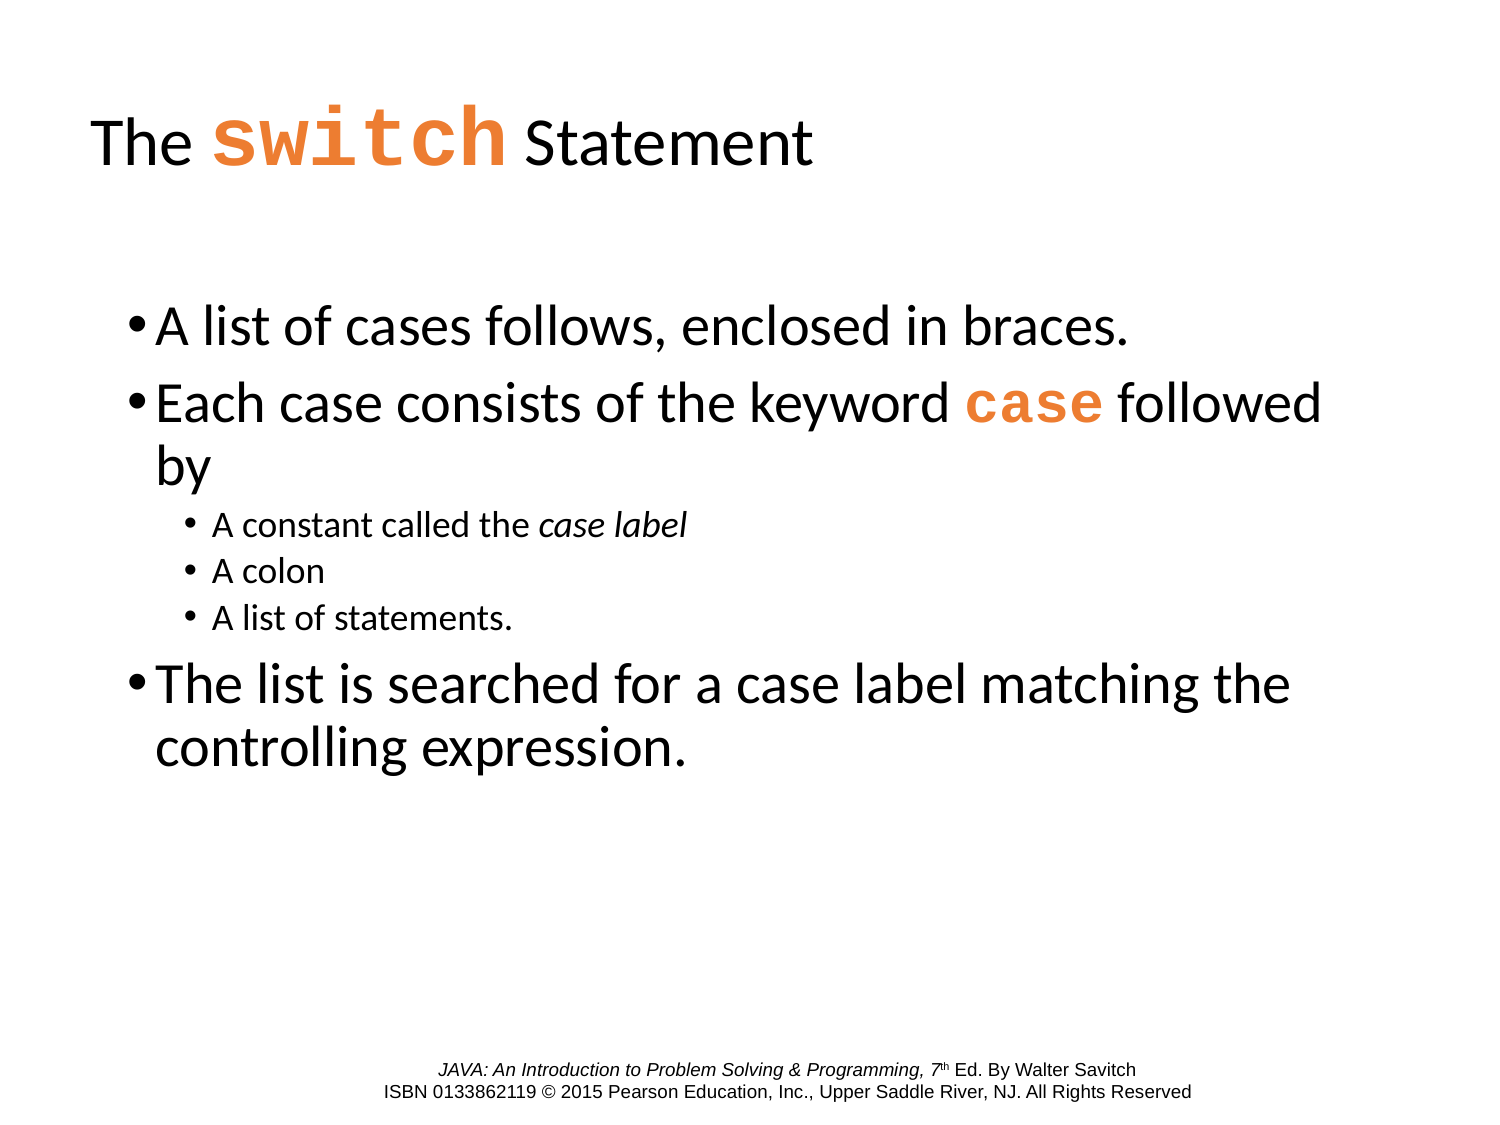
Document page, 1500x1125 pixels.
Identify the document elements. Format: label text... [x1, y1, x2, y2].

list A list of cases follows, enclosed in braces. Each case consists of the keyword case followed by A constant called the case label A colon A list of statements. The list is searched for a case label matching the controlling expression. [112, 287, 1388, 927]
title The switch Statement [75, 76, 1425, 202]
